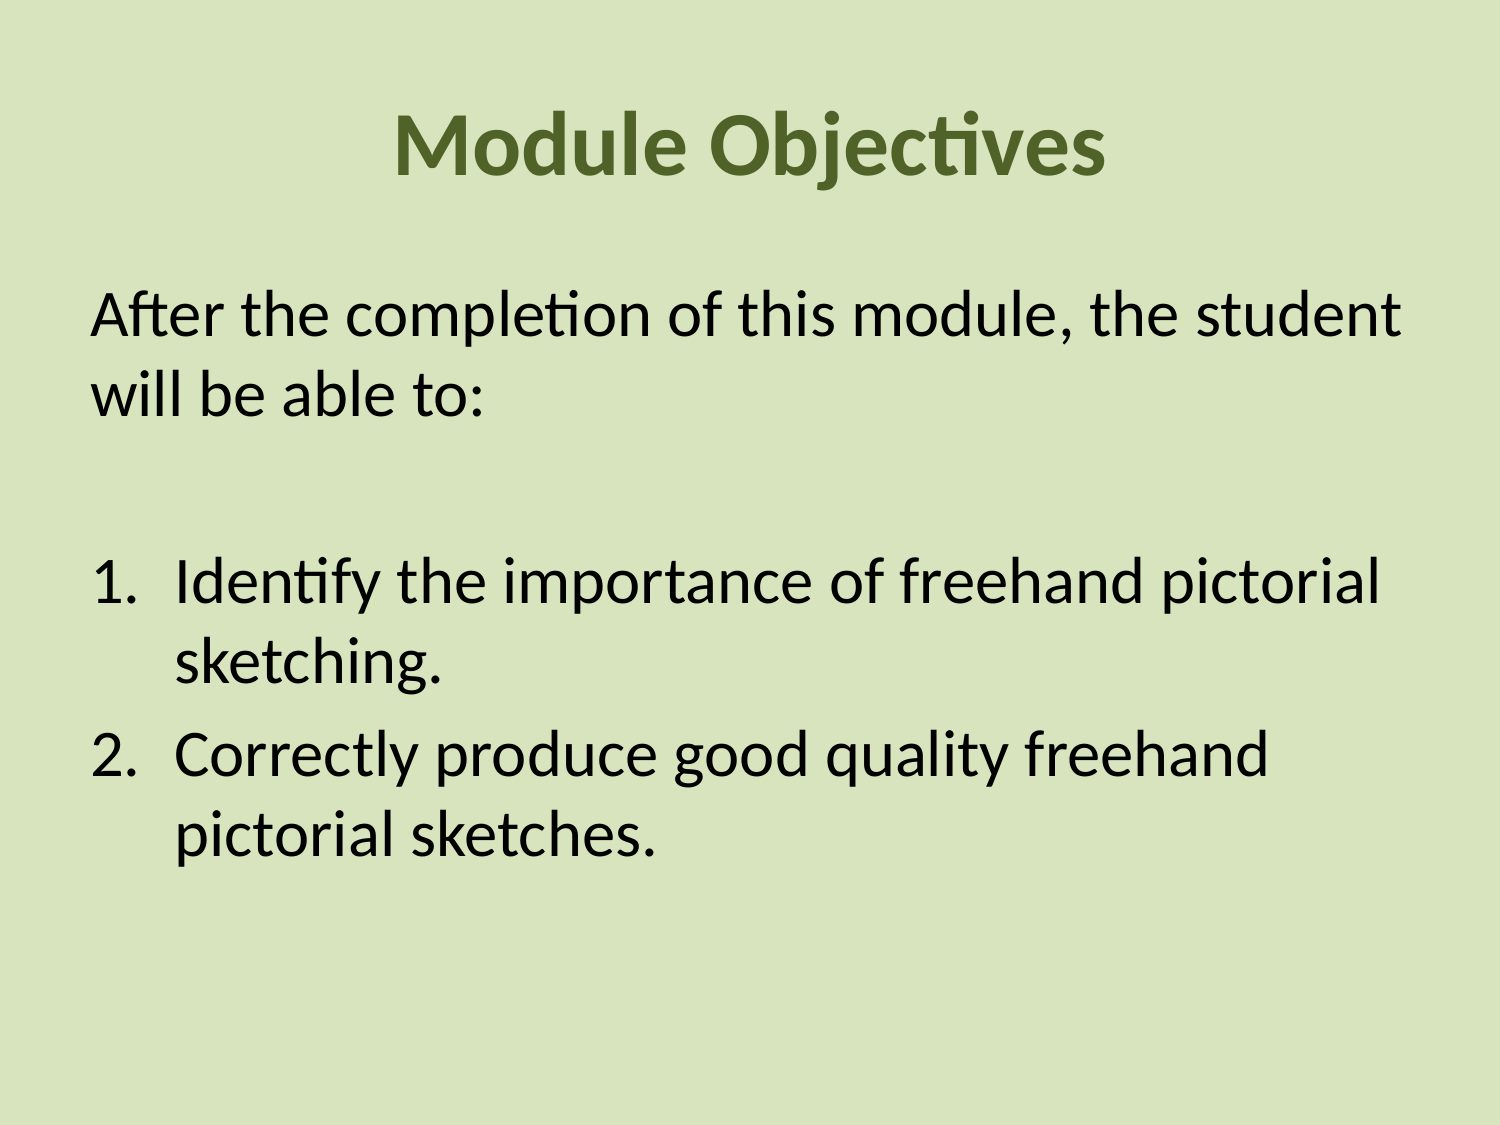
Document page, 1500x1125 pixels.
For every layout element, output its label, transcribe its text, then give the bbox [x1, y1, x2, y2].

list After the completion of this module, the student will be able to: Identify the importance of freehand pictorial sketching. Correctly produce good quality freehand pictorial sketches. [75, 262, 1425, 1005]
title Module Objectives [75, 45, 1425, 233]
